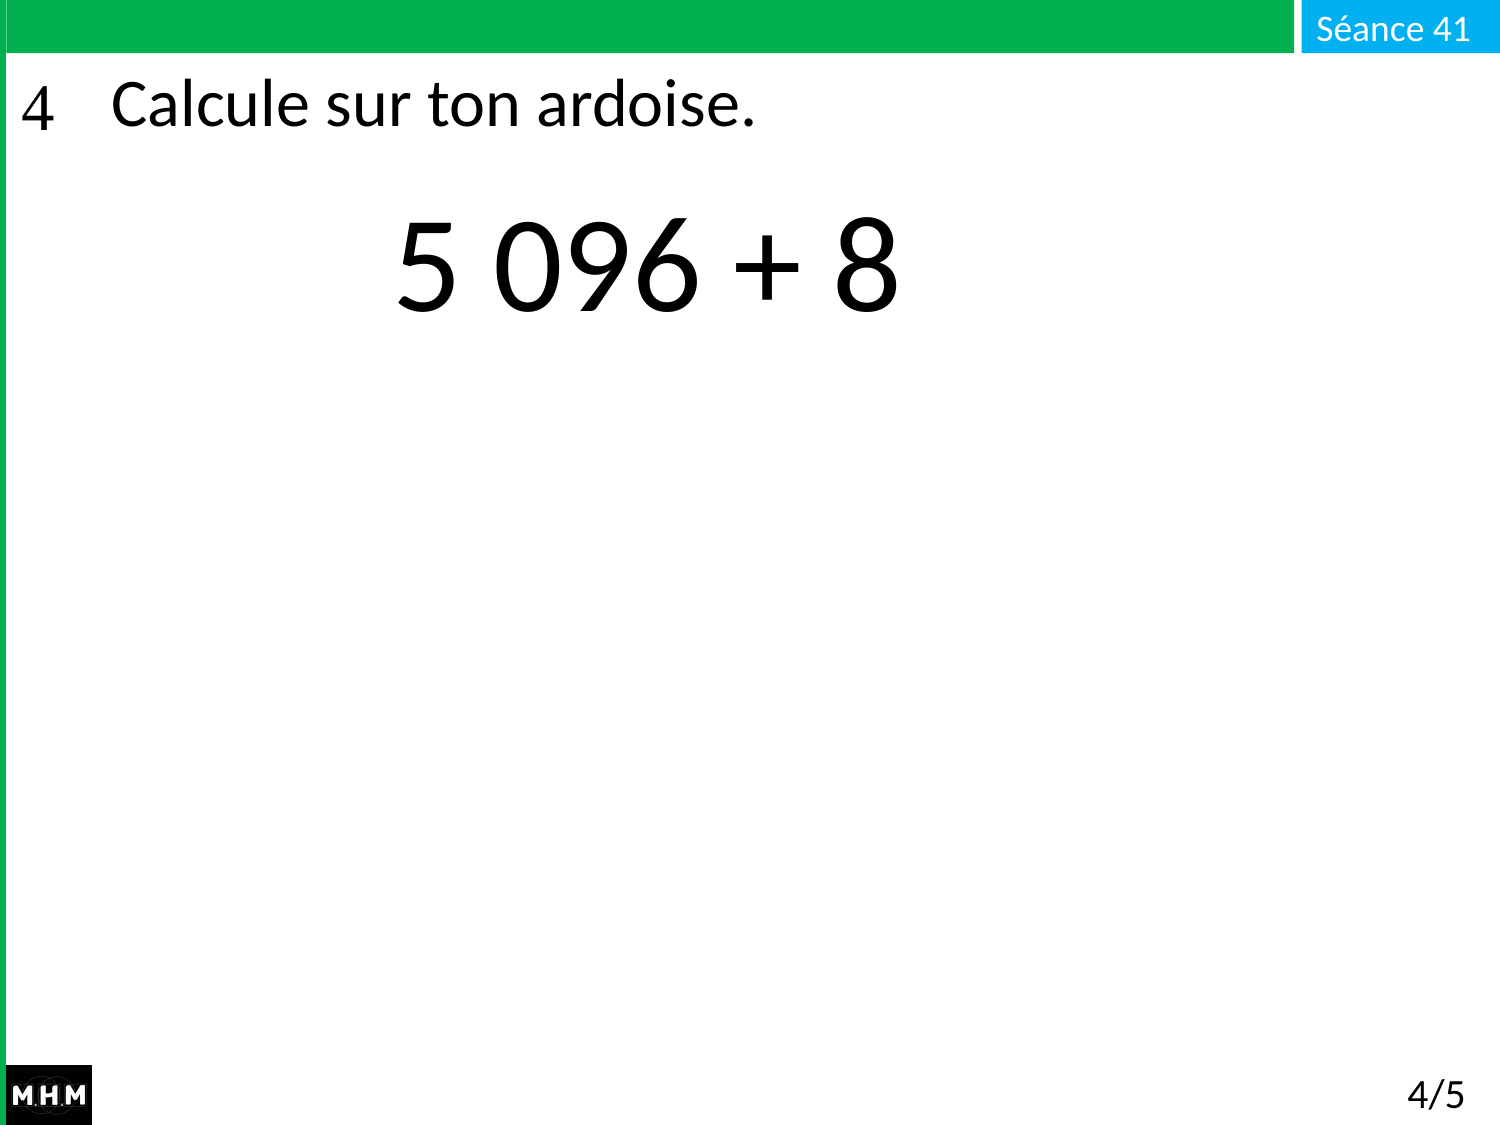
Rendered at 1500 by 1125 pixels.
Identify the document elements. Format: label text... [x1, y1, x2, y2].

list 4/5 [1373, 1064, 1500, 1125]
text_box 5 096 + 8 [372, 166, 924, 346]
title Calcule sur ton ardoise. [96, 60, 1391, 150]
picture [6, 1065, 92, 1125]
